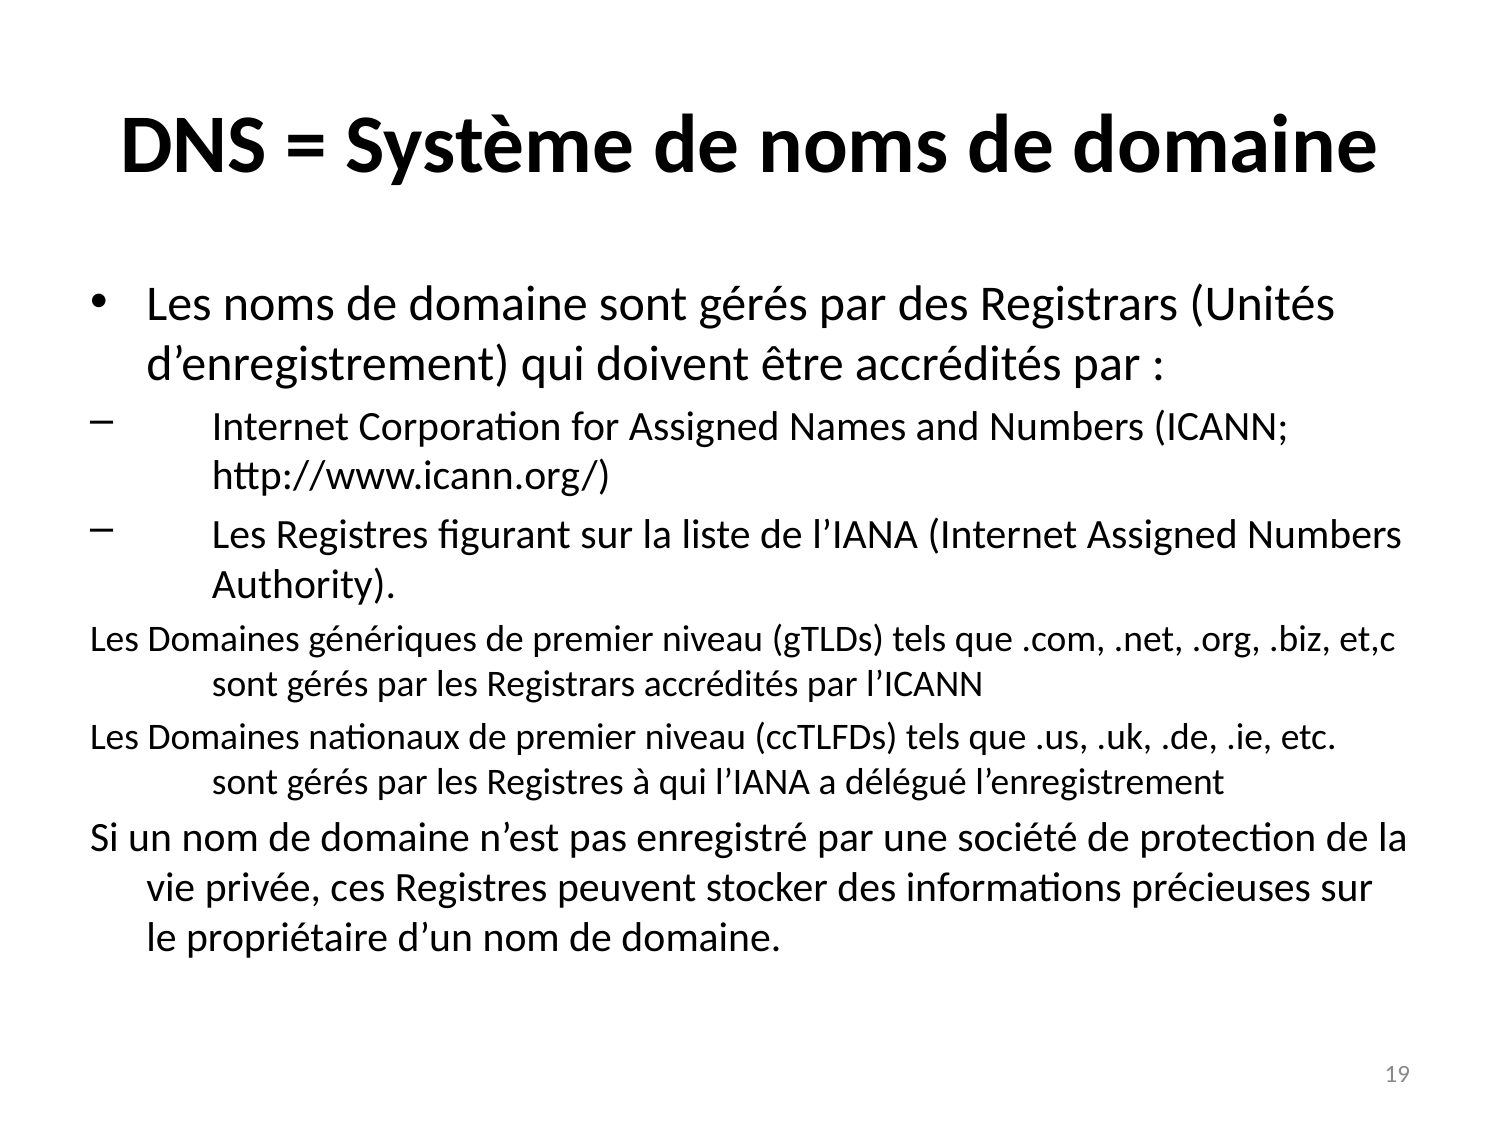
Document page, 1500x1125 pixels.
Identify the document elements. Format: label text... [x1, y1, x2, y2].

slide_number * [1074, 1042, 1425, 1103]
title DNS = Système de noms de domaine [75, 45, 1425, 233]
list Les noms de domaine sont gérés par des Registrars (Unités d’enregistrement) qui doivent être accrédités par : Internet Corporation for Assigned Names and Numbers (ICANN; http://www.icann.org/) Les Registres figurant sur la liste de l’IANA (Internet Assigned Numbers Authority). Les Domaines génériques de premier niveau (gTLDs) tels que .com, .net, .org, .biz, et,c sont gérés par les Registrars accrédités par l’ICANN Les Domaines nationaux de premier niveau (ccTLFDs) tels que .us, .uk, .de, .ie, etc. sont gérés par les Registres à qui l’IANA a délégué l’enregistrement Si un nom de domaine n’est pas enregistré par une société de protection de la vie privée, ces Registres peuvent stocker des informations précieuses sur le propriétaire d’un nom de domaine. [75, 262, 1425, 1005]
